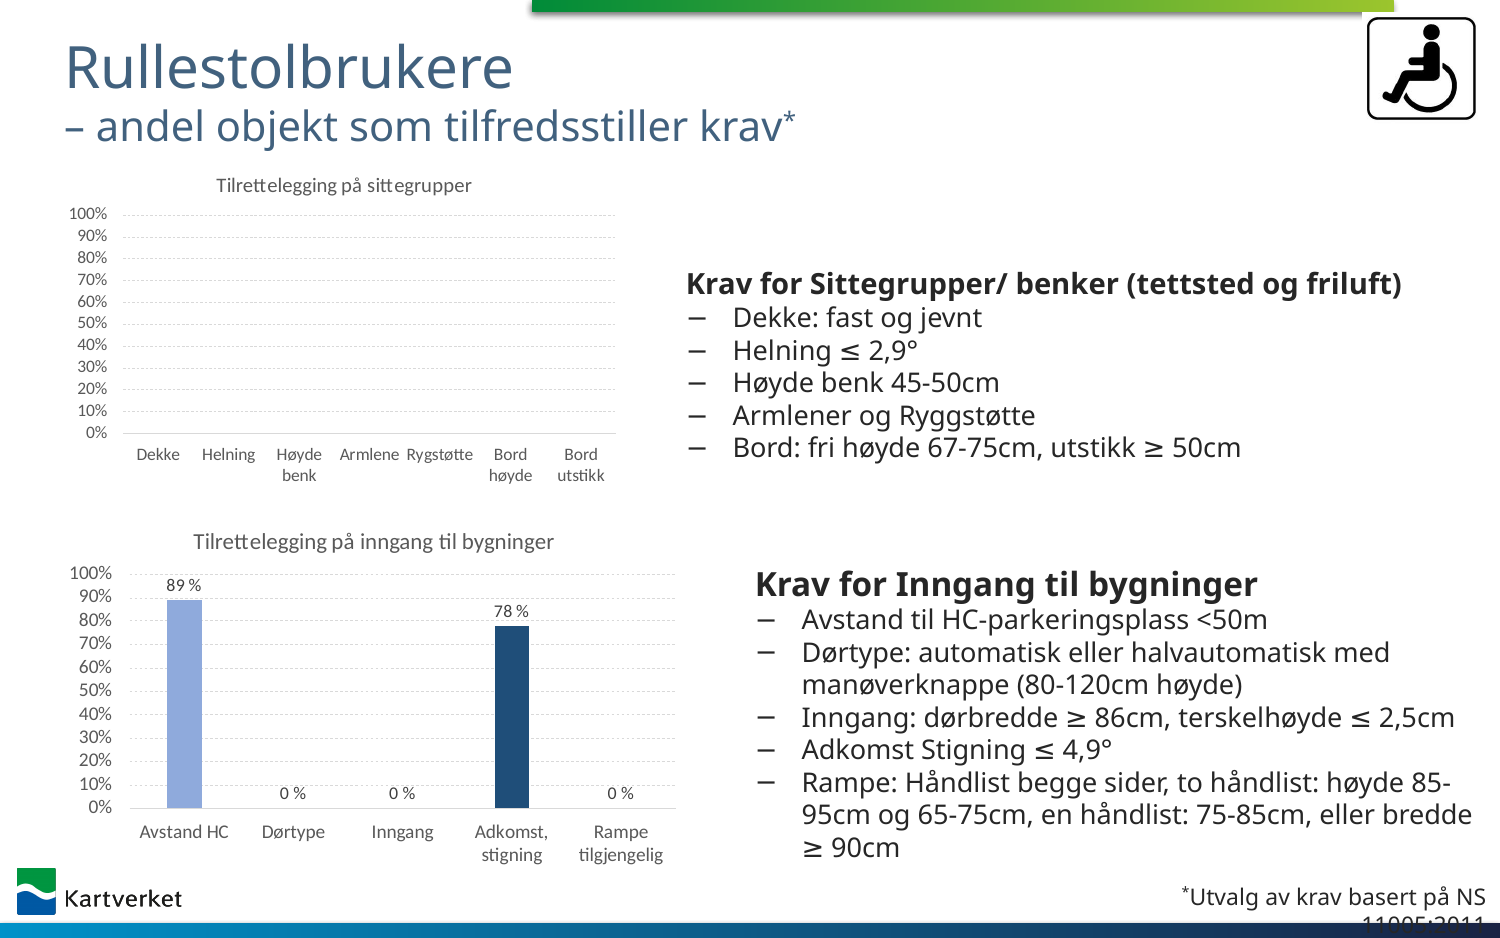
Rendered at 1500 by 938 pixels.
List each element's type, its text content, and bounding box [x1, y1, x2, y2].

text_box Krav for Sittegrupper/ benker (tettsted og friluft) Dekke: fast og jevnt Helning ≤ 2,9° Høyde benk 45-50cm Armlener og Ryggstøtte Bord: fri høyde 67-75cm, utstikk ≥ 50cm [670, 258, 1418, 471]
picture [62, 520, 687, 874]
picture [62, 166, 626, 492]
text_box Rullestolbrukere – andel objekt som tilfredsstiller krav* [49, 25, 1431, 158]
text_box Krav for Inngang til bygninger Avstand til HC-parkeringsplass <50m Dørtype: automatisk eller halvautomatisk med manøverknappe (80-120cm høyde) Inngang: dørbredde ≥ 86cm, terskelhøyde ≤ 2,5cm Adkomst Stigning ≤ 4,9° Rampe: Håndlist begge sider, to håndlist: høyde 85-95cm og 65-75cm, en håndlist: 75-85cm, eller bredde ≥ 90cm [740, 555, 1491, 870]
text_box *Utvalg av krav basert på NS 11005:2011 [1068, 873, 1500, 938]
picture [1362, 12, 1481, 126]
